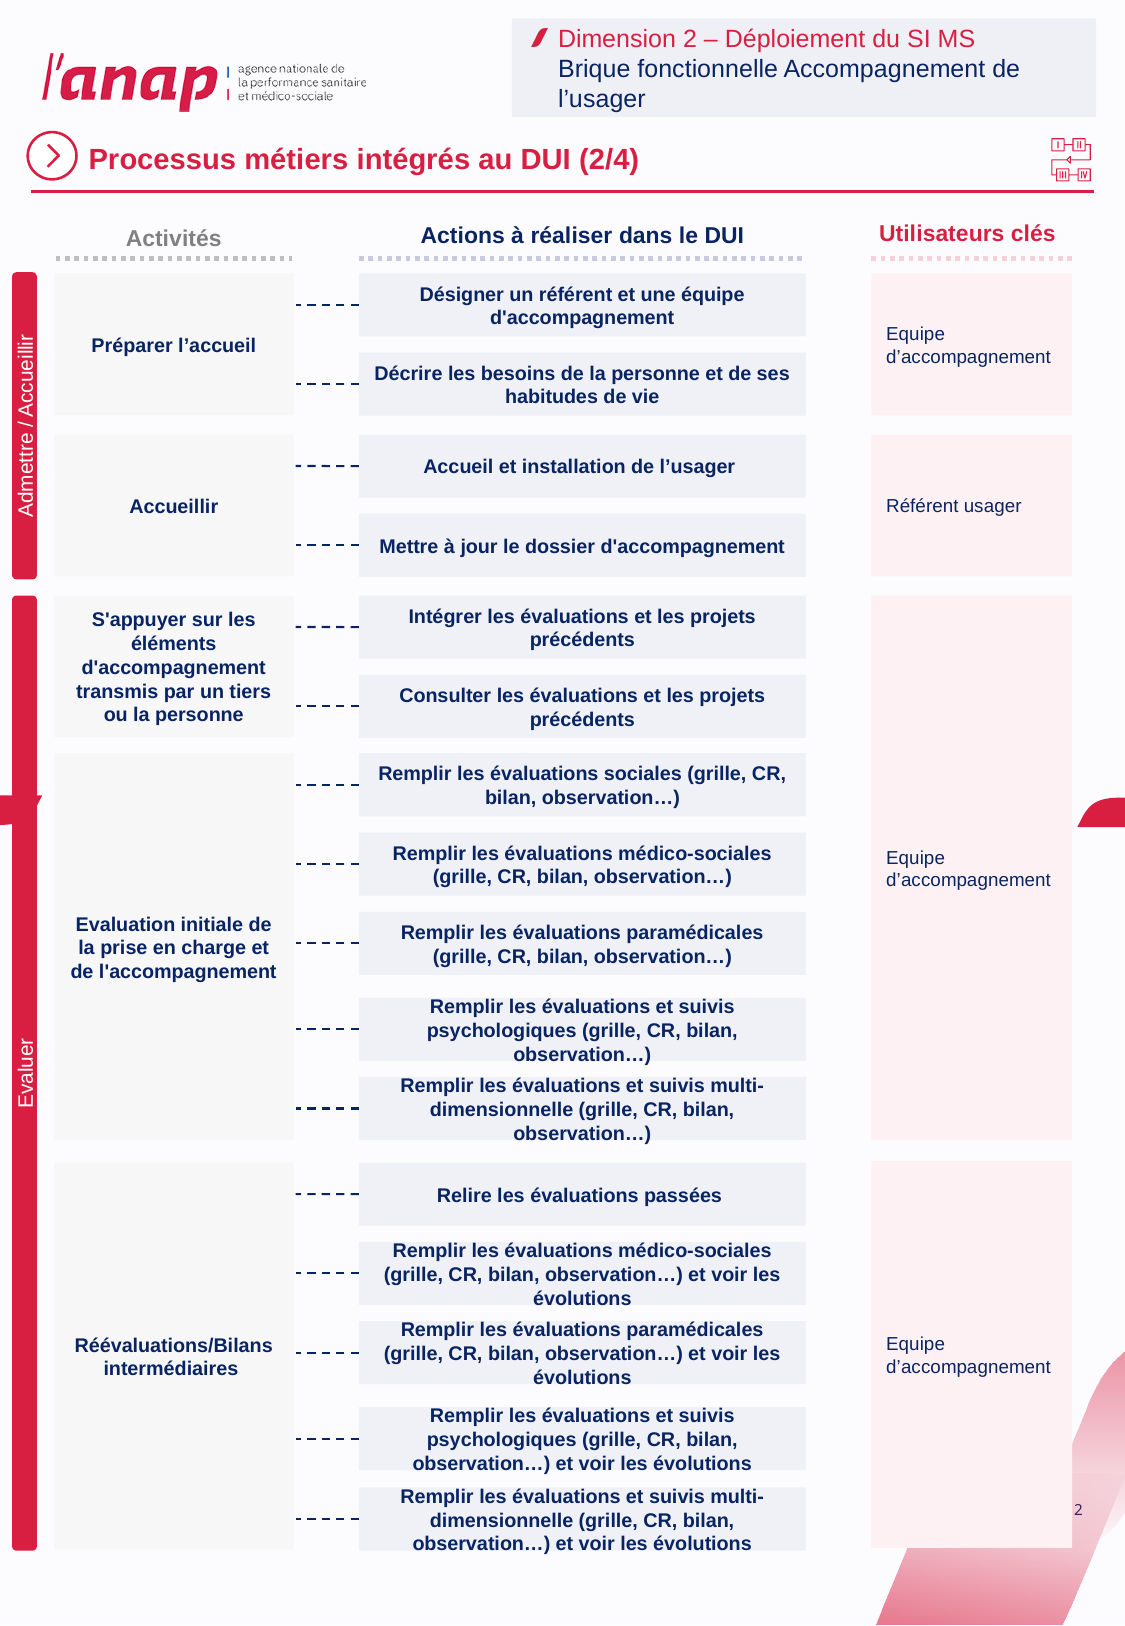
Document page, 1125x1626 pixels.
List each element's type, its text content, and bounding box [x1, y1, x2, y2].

text_box Réévaluations/Bilans intermédiaires [54, 1162, 294, 1550]
text_box Equipe d’accompagnement [870, 272, 1073, 416]
text_box Actions à réaliser dans le DUI [358, 213, 806, 256]
text_box [874, 1542, 1099, 1625]
text_box Equipe d’accompagnement [870, 594, 1073, 1141]
text_box Utilisateurs clés [861, 211, 1074, 254]
text_box Accueillir [54, 434, 294, 577]
text_box Remplir les évaluations médico-sociales (grille, CR, bilan, observation…) et voir les évolutions [358, 1241, 806, 1305]
text_box Désigner un référent et une équipe d'accompagnement [358, 273, 806, 337]
text_box Consulter les évaluations et les projets précédents [358, 674, 806, 738]
text_box Accueil et installation de l’usager [358, 434, 806, 498]
text_box Processus métiers intégrés au DUI (2/4) [77, 136, 871, 179]
text_box Evaluation initiale de la prise en charge et de l'accompagnement [54, 753, 294, 1141]
text_box Remplir les évaluations et suivis psychologiques (grille, CR, bilan, observation…) et voir les évolutions [358, 1407, 806, 1471]
text_box Remplir les évaluations sociales (grille, CR, bilan, observation…) [358, 753, 806, 817]
text_box Remplir les évaluations et suivis psychologiques (grille, CR, bilan, observation…) [358, 997, 806, 1061]
text_box Dimension 2 – Déploiement du SI MS Brique fonctionnelle Accompagnement de l’usager [511, 17, 1097, 118]
text_box Intégrer les évaluations et les projets précédents [358, 595, 806, 659]
text_box Admettre / Accueillir [11, 271, 38, 581]
picture [531, 28, 550, 47]
text_box Remplir les évaluations paramédicales (grille, CR, bilan, observation…) et voir les évolutions [358, 1321, 806, 1385]
text_box Remplir les évaluations et suivis multi-dimensionnelle (grille, CR, bilan, observation…) et voir les évolutions [358, 1487, 806, 1551]
text_box Préparer l’accueil [54, 273, 294, 416]
text_box Décrire les besoins de la personne et de ses habitudes de vie [358, 352, 806, 416]
text_box Activités [55, 215, 292, 258]
text_box S'appuyer sur les éléments d'accompagnement transmis par un tiers ou la personne [54, 595, 294, 738]
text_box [27, 132, 77, 180]
text_box Mettre à jour le dossier d'accompagnement [358, 513, 806, 577]
text_box Relire les évaluations passées [358, 1162, 806, 1226]
picture [42, 45, 366, 120]
text_box Evaluer [11, 594, 38, 1552]
text_box Equipe d’accompagnement [870, 1160, 1073, 1549]
text_box Remplir les évaluations et suivis multi-dimensionnelle (grille, CR, bilan, observation…) [358, 1076, 806, 1141]
text_box Remplir les évaluations médico-sociales (grille, CR, bilan, observation…) [358, 832, 806, 896]
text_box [1051, 138, 1091, 182]
text_box [1027, 1348, 1125, 1551]
text_box Remplir les évaluations paramédicales (grille, CR, bilan, observation…) [358, 911, 806, 975]
text_box Référent usager [870, 433, 1073, 577]
